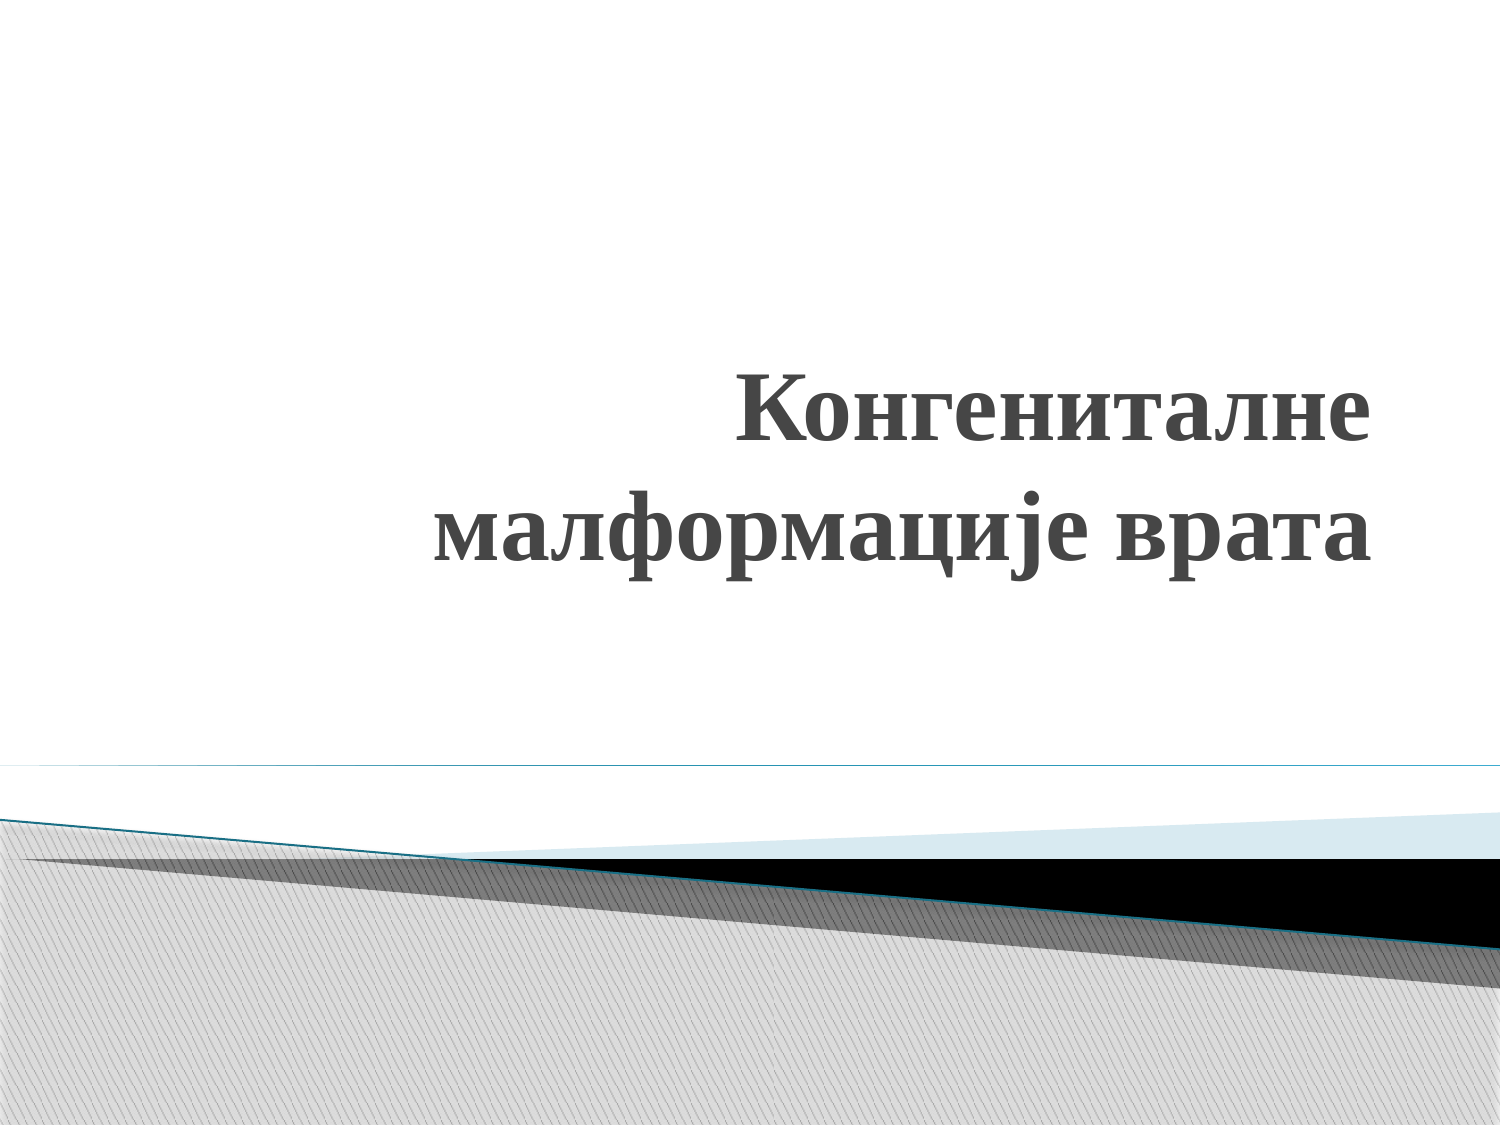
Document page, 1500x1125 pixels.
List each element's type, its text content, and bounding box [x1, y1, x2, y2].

title Конгениталне малформације врата [112, 287, 1388, 588]
picture [5, 859, 1500, 989]
